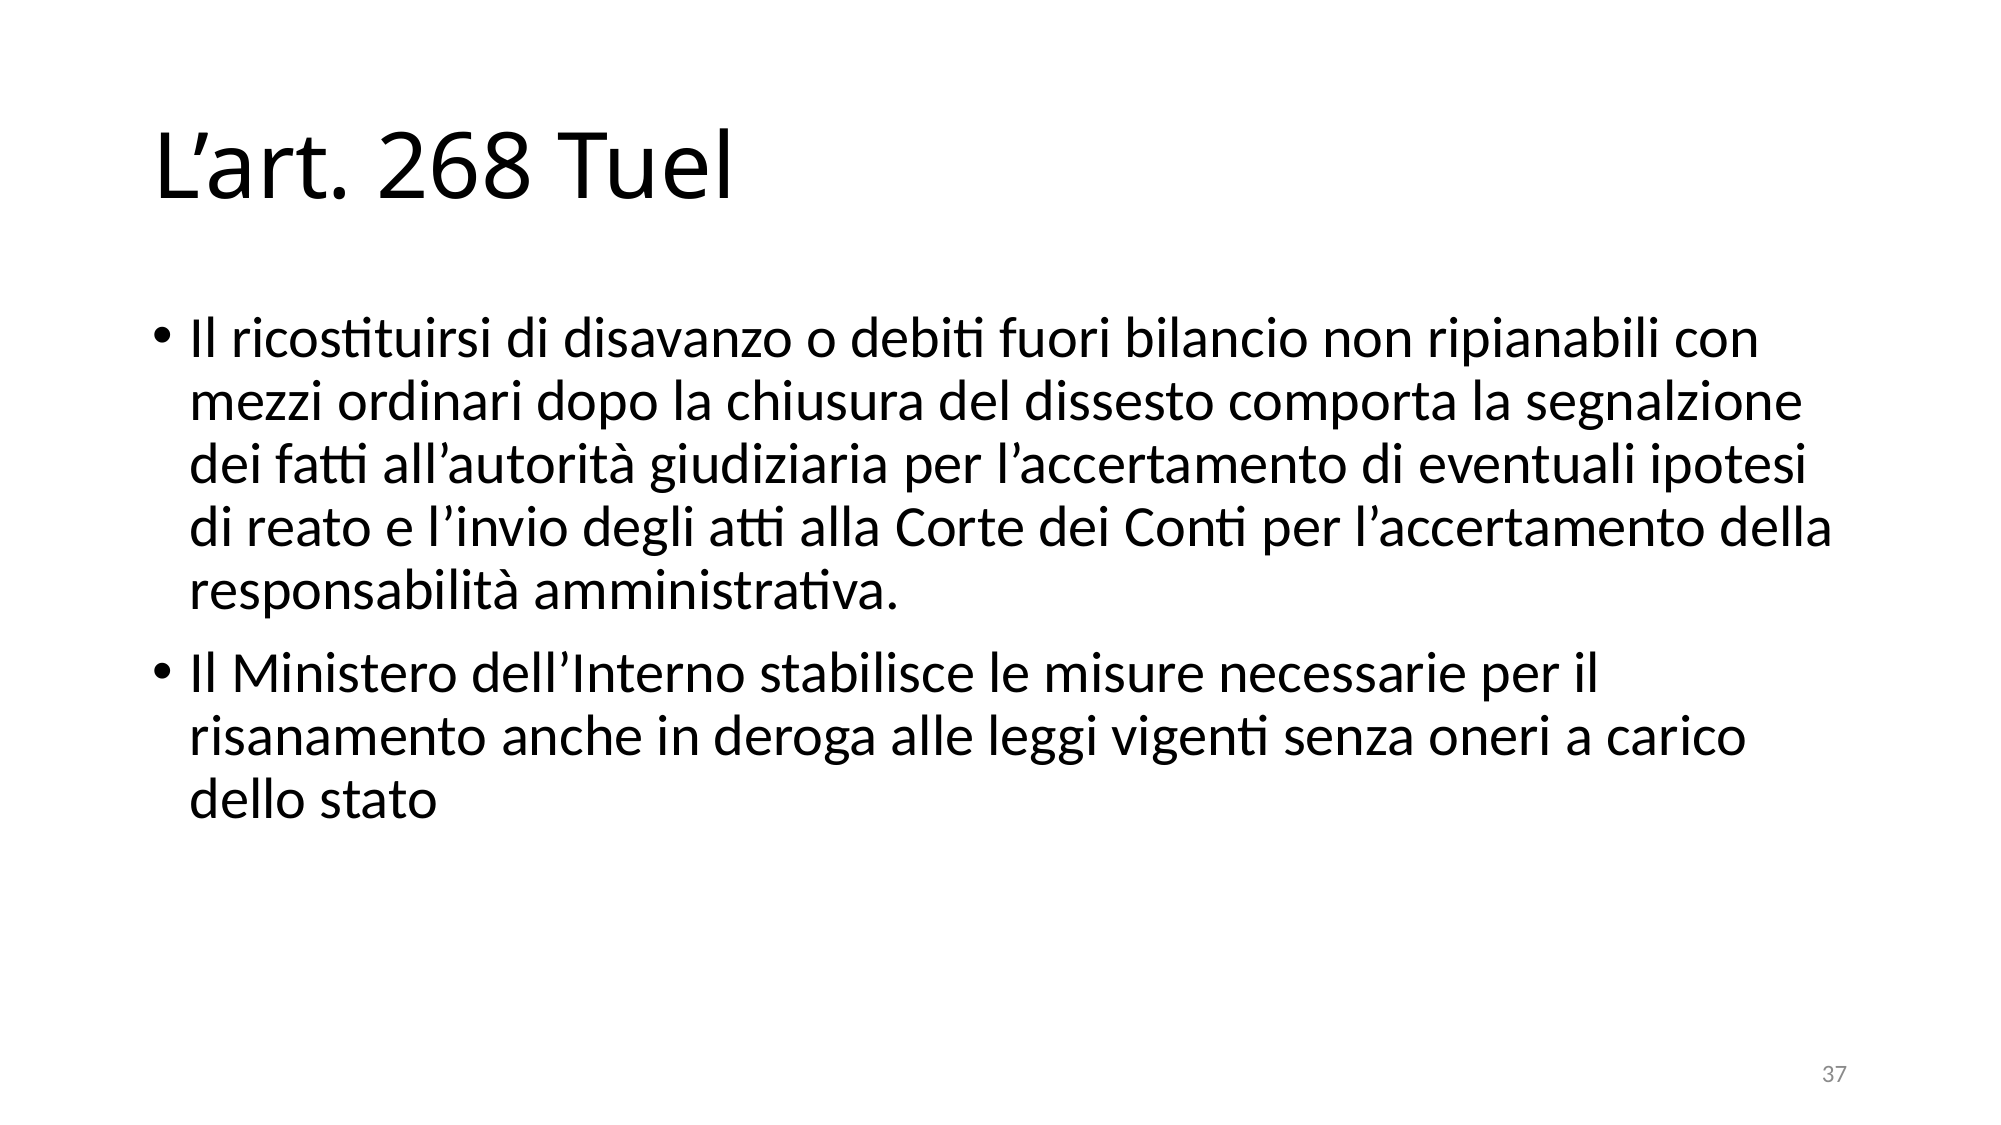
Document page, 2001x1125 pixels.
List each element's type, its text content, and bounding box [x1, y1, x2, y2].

slide_number 38 [1412, 1042, 1863, 1103]
title L’art. 268 Tuel [137, 59, 1863, 278]
list Il ricostituirsi di disavanzo o debiti fuori bilancio non ripianabili con mezzi ordinari dopo la chiusura del dissesto comporta la segnalzione dei fatti all’autorità giudiziaria per l’accertamento di eventuali ipotesi di reato e l’invio degli atti alla Corte dei Conti per l’accertamento della responsabilità amministrativa. Il Ministero dell’Interno stabilisce le misure necessarie per il risanamento anche in deroga alle leggi vigenti senza oneri a carico dello stato [137, 299, 1863, 1014]
